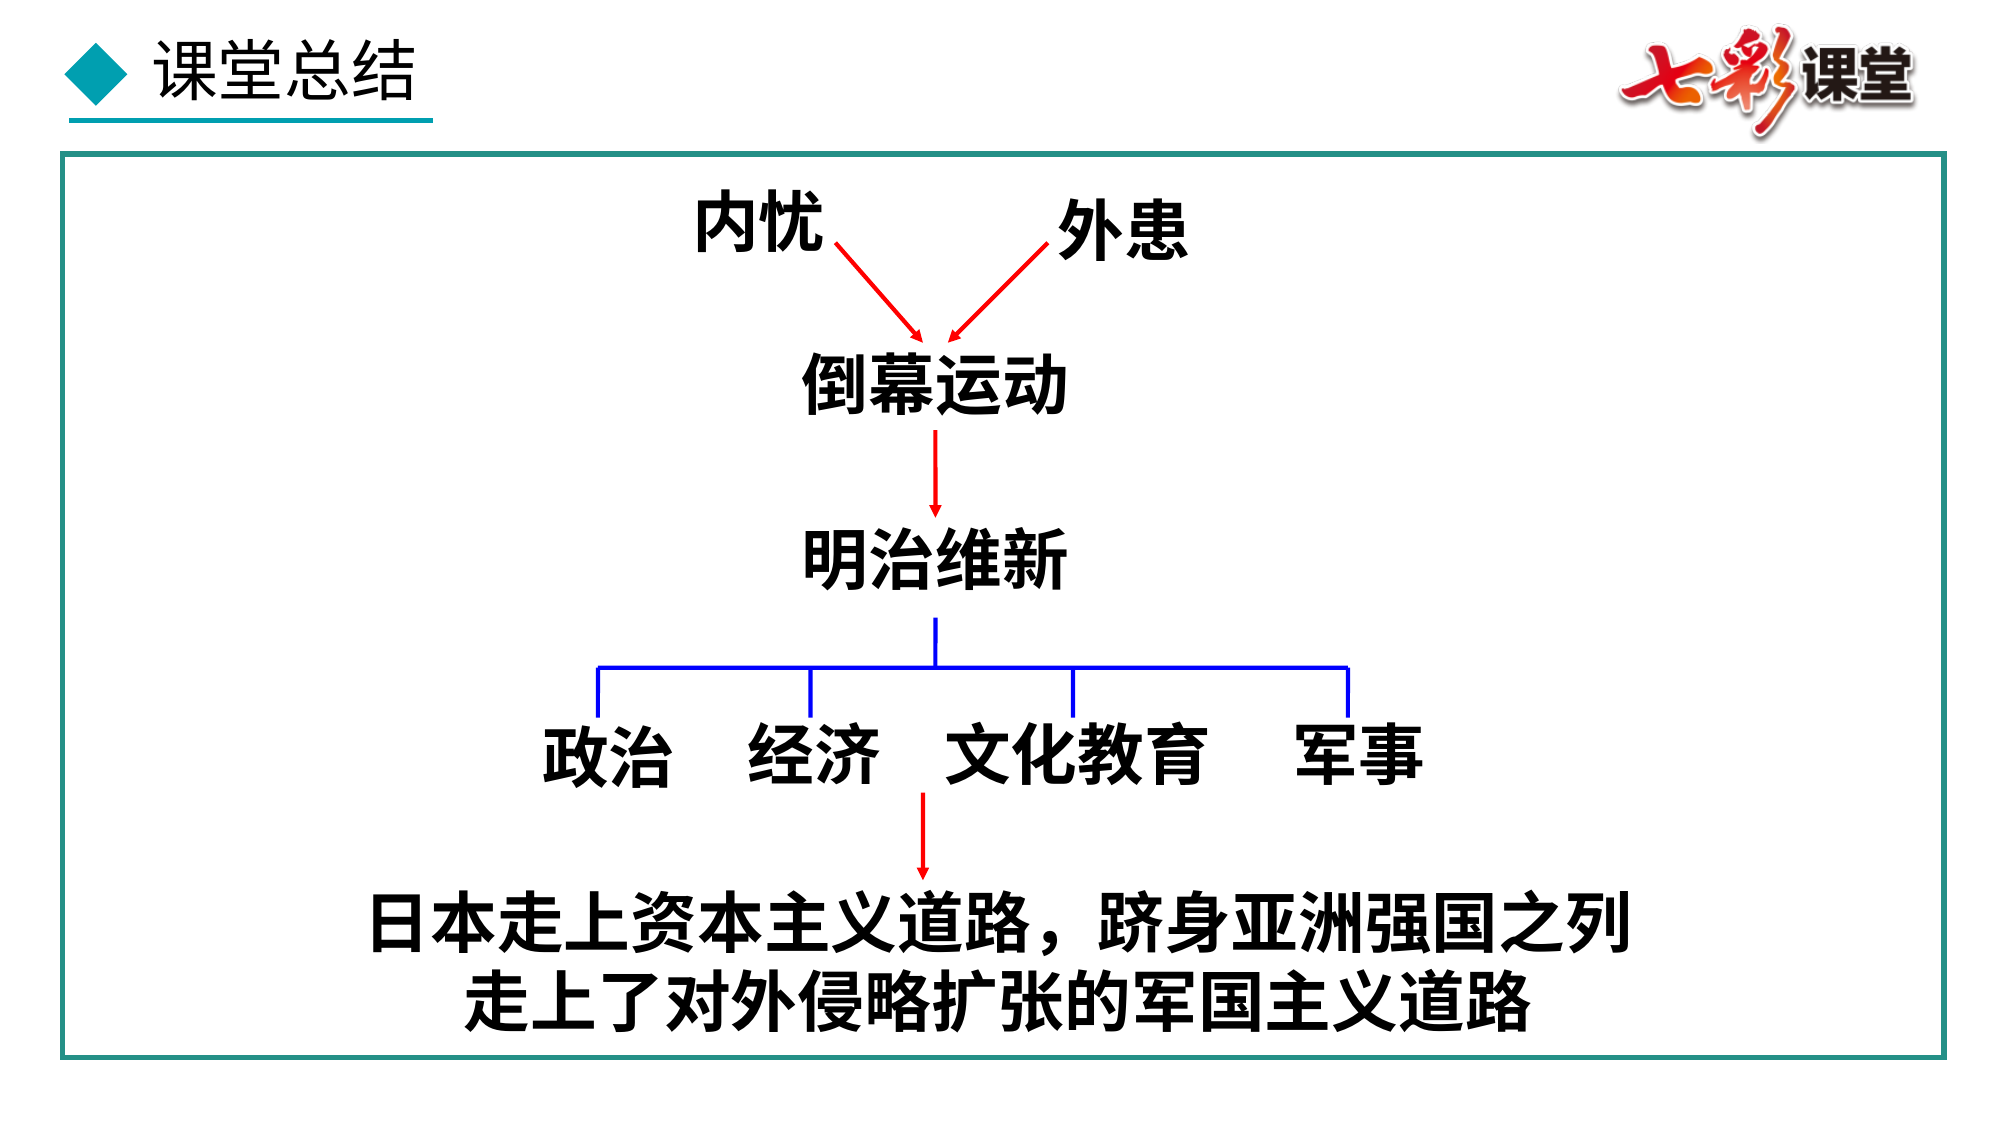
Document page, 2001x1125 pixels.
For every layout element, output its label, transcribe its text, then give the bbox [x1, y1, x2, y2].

picture [1614, 19, 1923, 144]
text_box 文化教育 [914, 719, 1260, 800]
text_box [835, 242, 923, 343]
text_box [947, 242, 1048, 343]
text_box [916, 792, 930, 881]
text_box 外患 [1025, 181, 1223, 277]
text_box [929, 430, 942, 518]
text_box 政治 [510, 708, 708, 804]
text_box 内忧 [660, 172, 858, 268]
text_box 明治维新 [760, 510, 1111, 605]
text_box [597, 617, 1349, 719]
text_box 军事 [1260, 705, 1458, 800]
text_box 倒幕运动 [760, 335, 1111, 430]
text_box 经济 [716, 719, 914, 800]
text_box 日本走上资本主义道路，跻身亚洲强国之列 走上了对外侵略扩张的军国主义道路 [333, 872, 1663, 1048]
